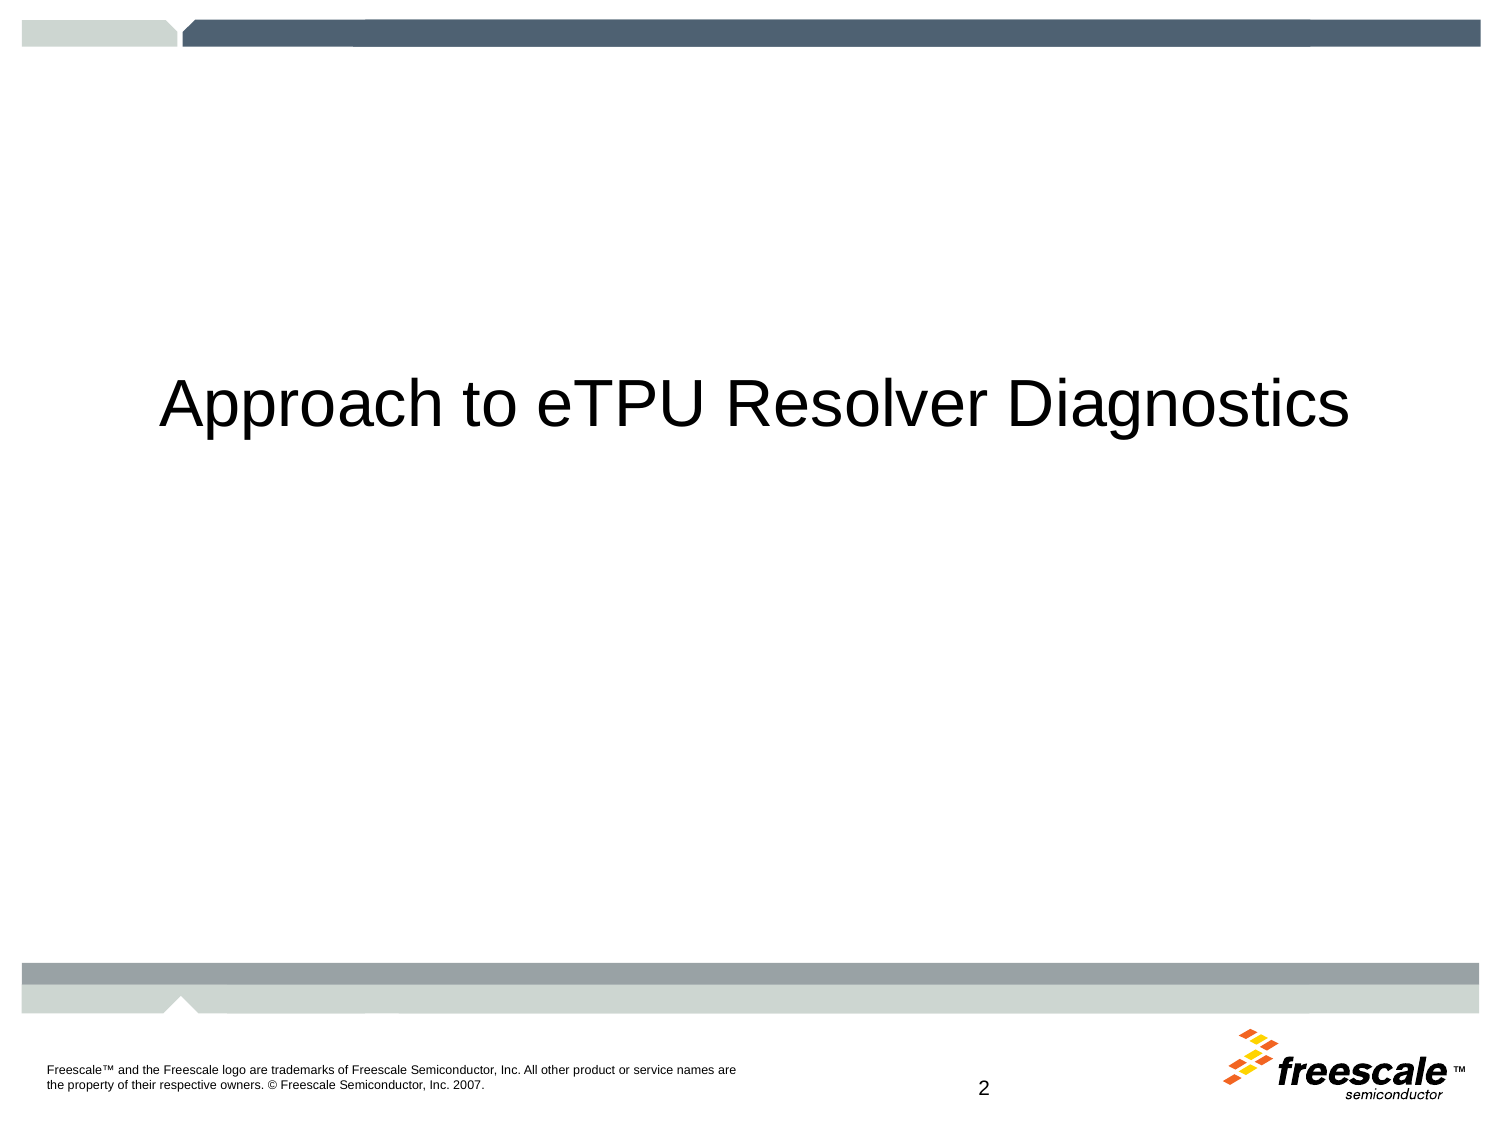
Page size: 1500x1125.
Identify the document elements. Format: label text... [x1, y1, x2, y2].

slide_number 1 [963, 1066, 1077, 1119]
list Approach to eTPU Resolver Diagnostics [118, 351, 1394, 724]
